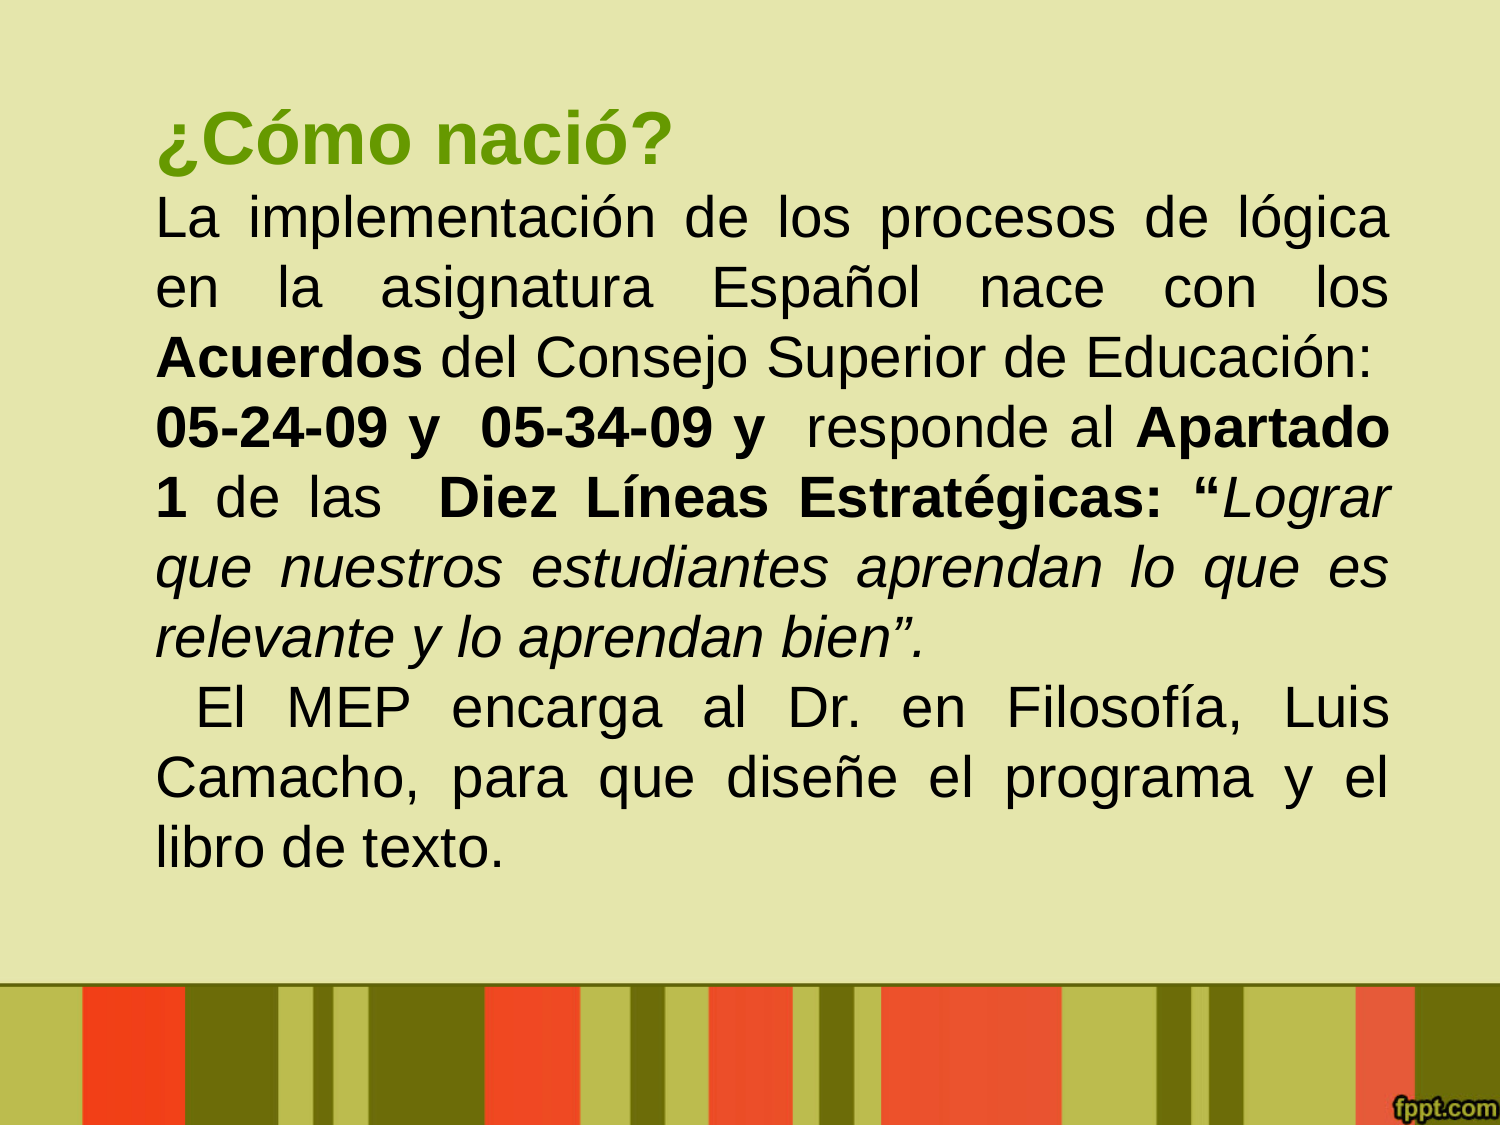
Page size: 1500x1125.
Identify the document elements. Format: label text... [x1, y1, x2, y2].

text_box ¿Cómo nació? La implementación de los procesos de lógica en la asignatura Español nace con los Acuerdos del Consejo Superior de Educación: 05-24-09 y 05-34-09 y responde al Apartado 1 de las Diez Líneas Estratégicas: “Lograr que nuestros estudiantes aprendan lo que es relevante y lo aprendan bien”. El MEP encarga al Dr. en Filosofía, Luis Camacho, para que diseñe el programa y el libro de texto. [140, 81, 1407, 887]
picture [0, 0, 1500, 1125]
